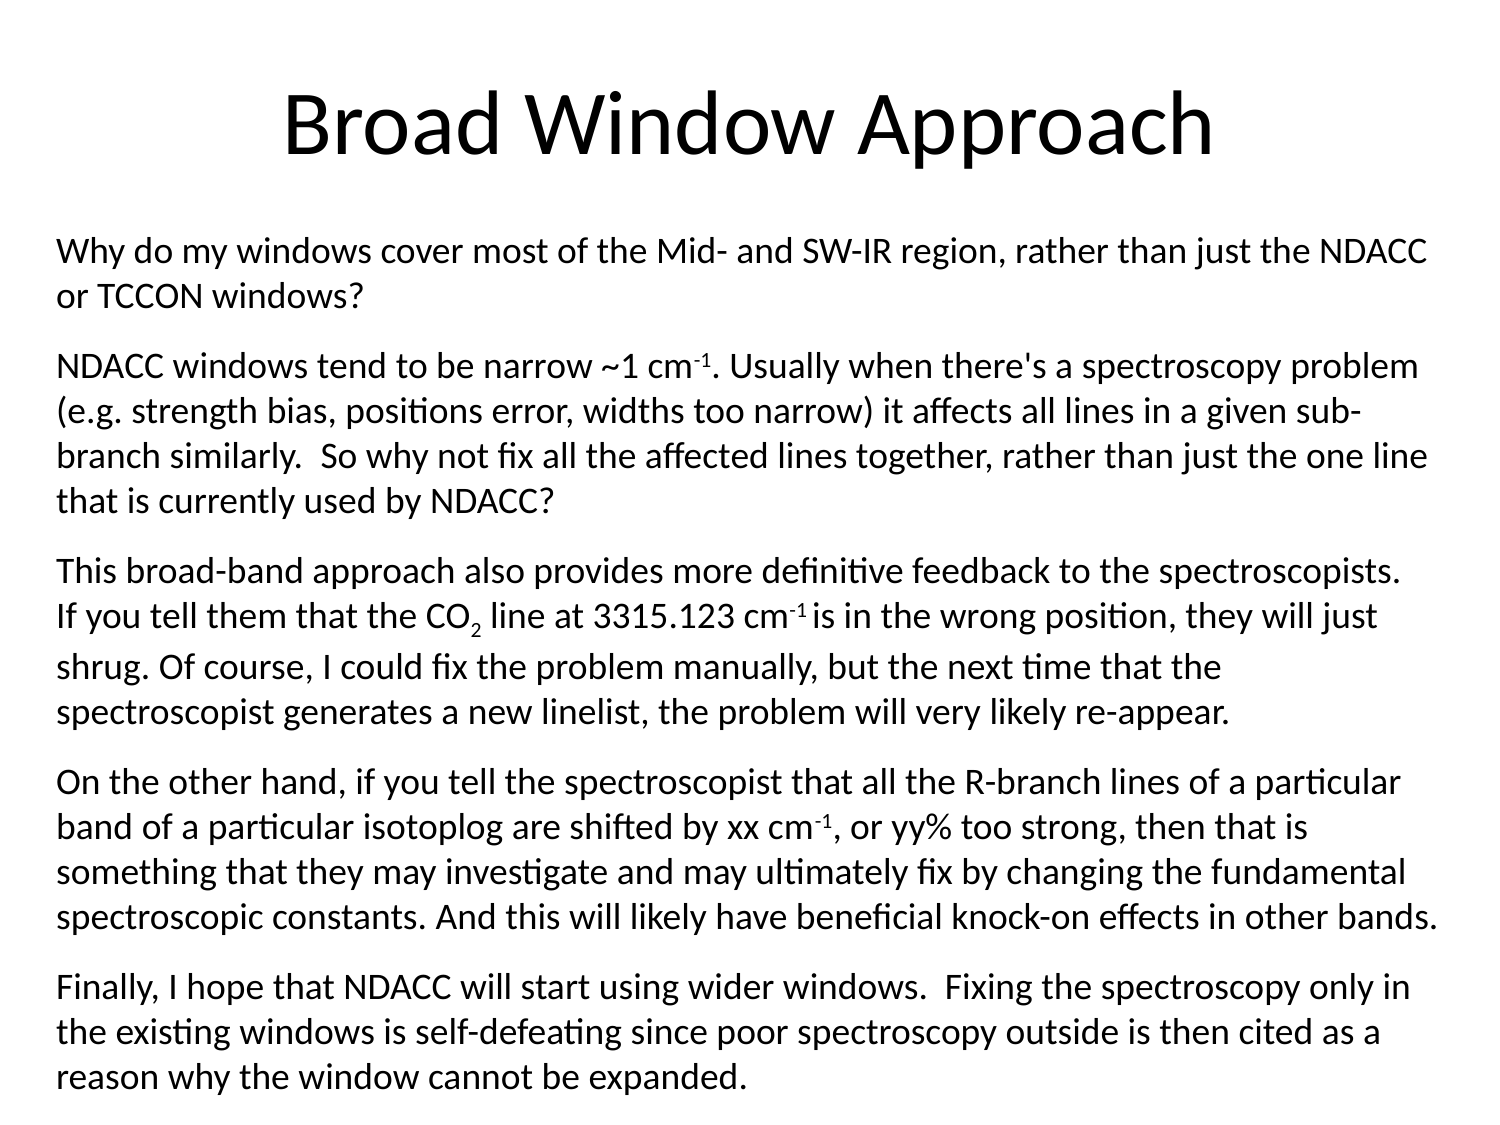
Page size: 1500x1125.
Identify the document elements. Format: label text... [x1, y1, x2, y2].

text_box Why do my windows cover most of the Mid- and SW-IR region, rather than just the NDACC or TCCON windows? NDACC windows tend to be narrow ~1 cm-1. Usually when there's a spectroscopy problem (e.g. strength bias, positions error, widths too narrow) it affects all lines in a given sub-branch similarly. So why not fix all the affected lines together, rather than just the one line that is currently used by NDACC? This broad-band approach also provides more definitive feedback to the spectroscopists. If you tell them that the CO2 line at 3315.123 cm-1 is in the wrong position, they will just shrug. Of course, I could fix the problem manually, but the next time that the spectroscopist generates a new linelist, the problem will very likely re-appear. On the other hand, if you tell the spectroscopist that all the R-branch lines of a particular band of a particular isotoplog are shifted by xx cm-1, or yy% too strong, then that is something that they may investigate and may ultimately fix by changing the fundamental spectroscopic constants. And this will likely have beneficial knock-on effects in other bands. Finally, I hope that NDACC will start using wider windows. Fixing the spectroscopy only in the existing windows is self-defeating since poor spectroscopy outside is then cited as a reason why the window cannot be expanded. [41, 218, 1464, 1105]
title Broad Window Approach [75, 45, 1425, 190]
